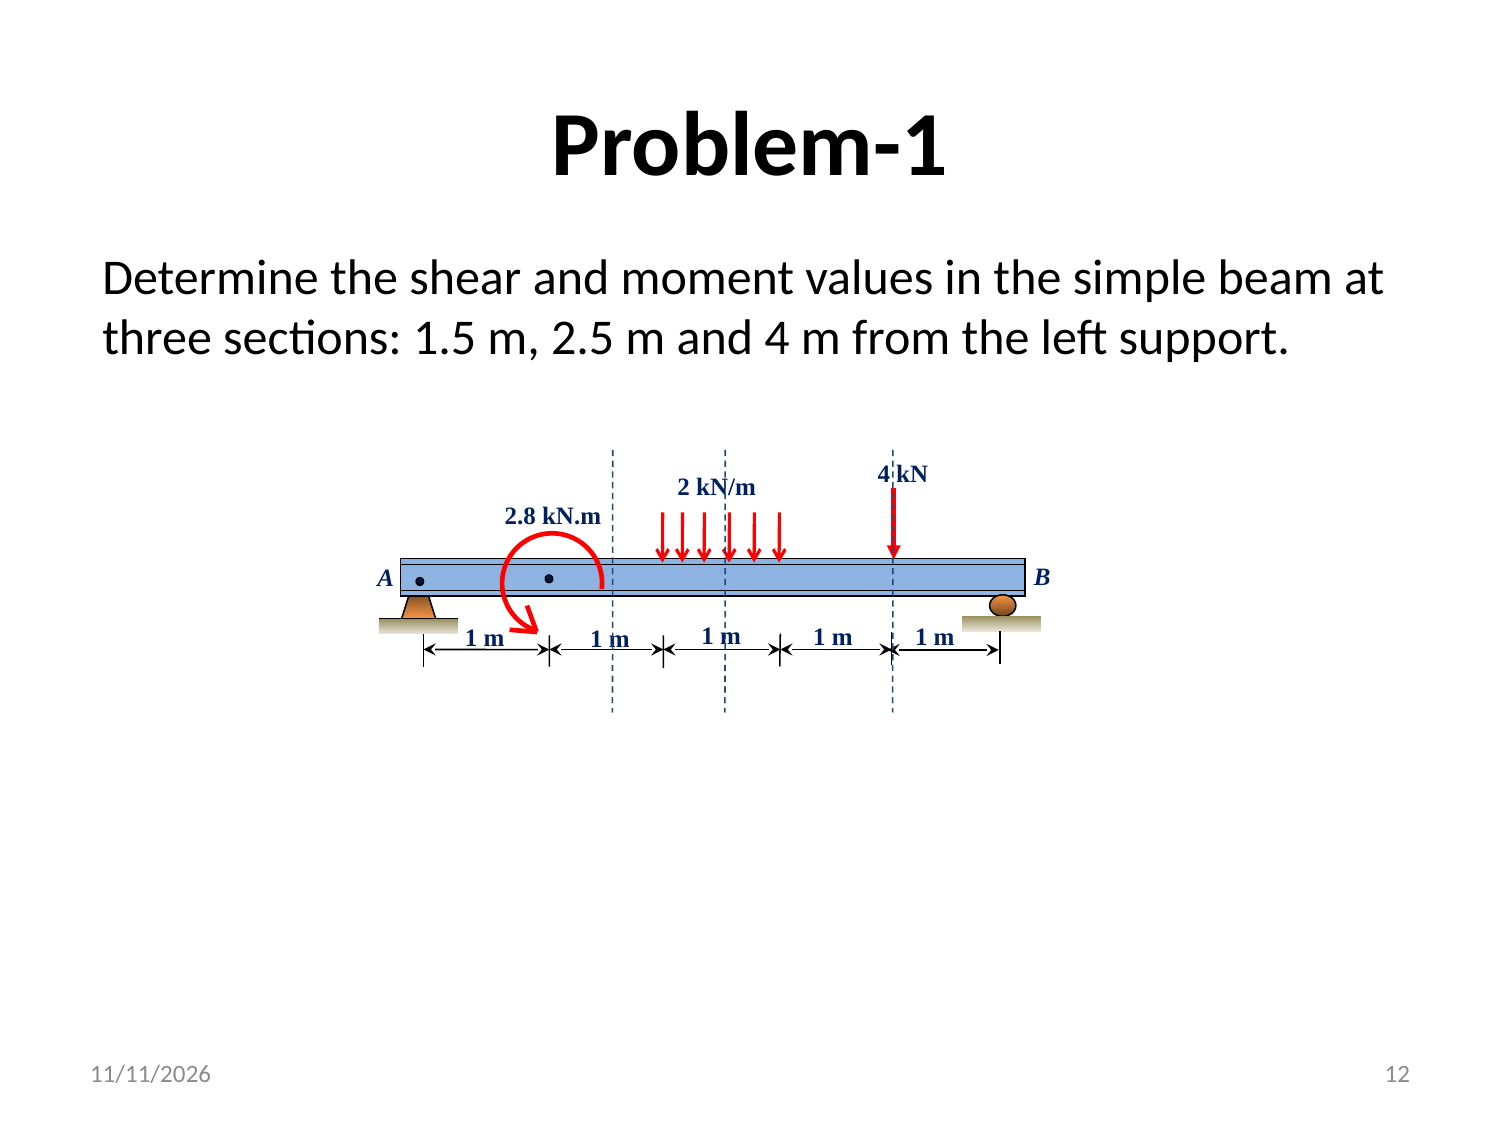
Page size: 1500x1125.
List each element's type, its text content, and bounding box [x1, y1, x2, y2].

text_box Determine the shear and moment values in the simple beam at three sections: 1.5 m, 2.5 m and 4 m from the left support. [87, 237, 1425, 373]
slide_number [75, 1042, 425, 1103]
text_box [362, 449, 1080, 713]
title Problem-1 [75, 45, 1425, 233]
slide_number 12 [1074, 1042, 1425, 1103]
